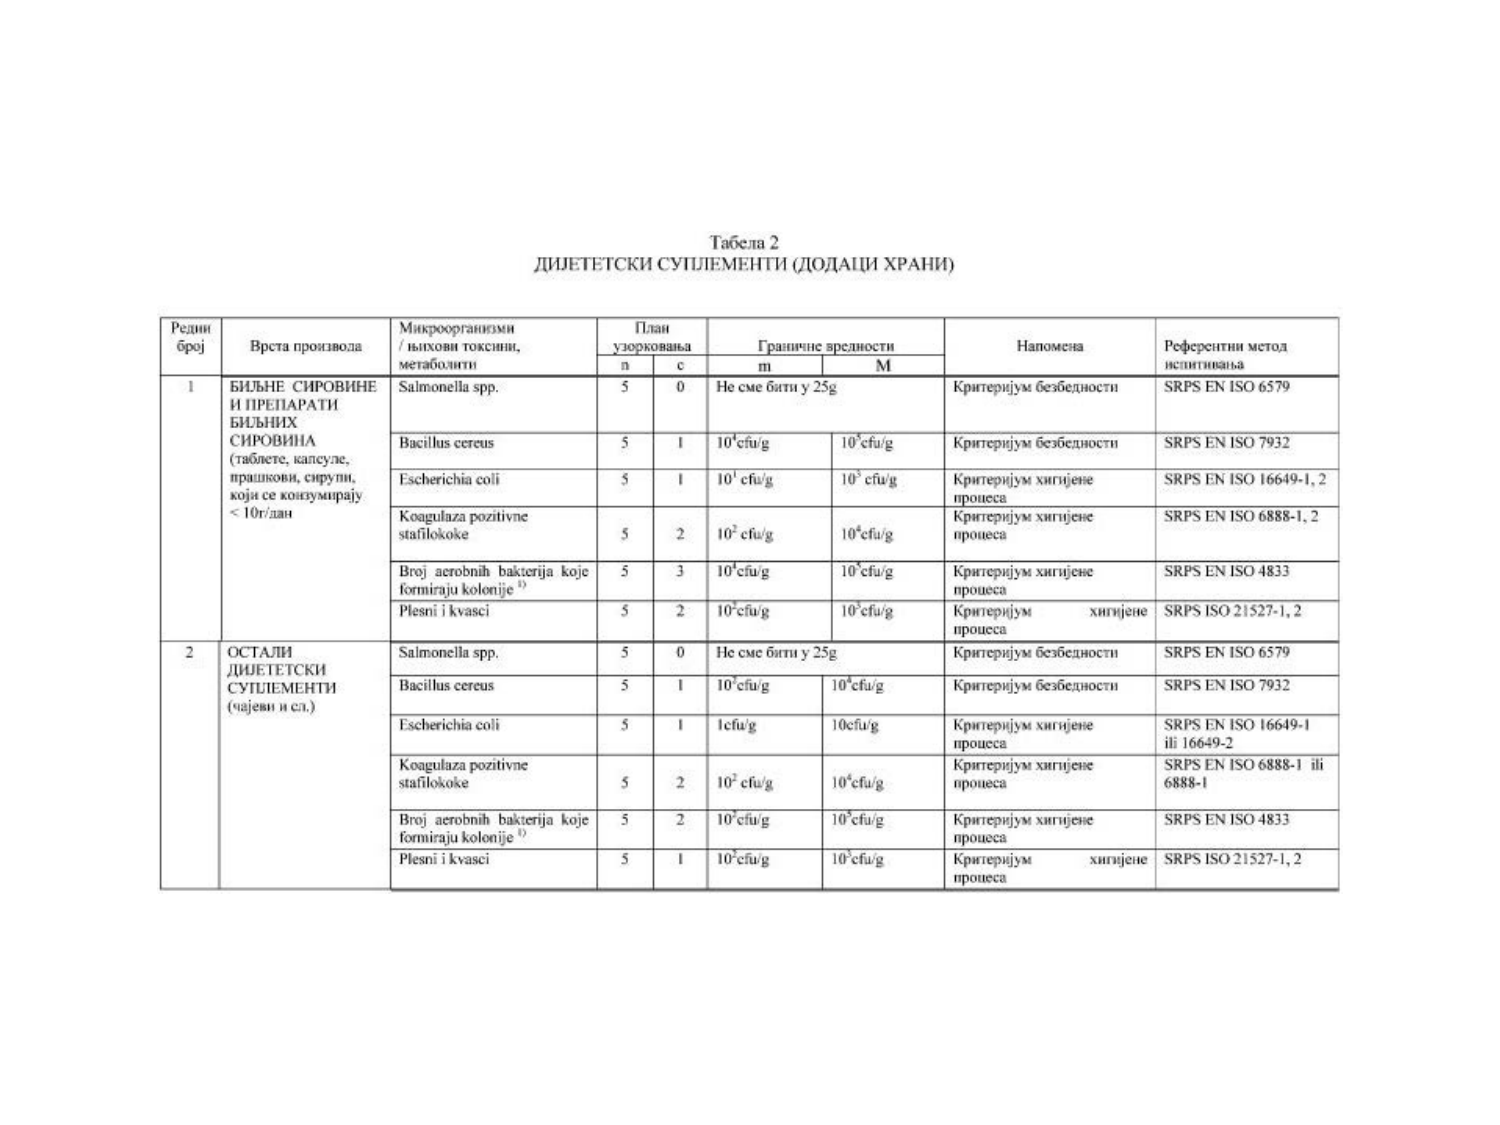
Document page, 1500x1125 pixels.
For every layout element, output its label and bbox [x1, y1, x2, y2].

picture [157, 230, 1343, 894]
